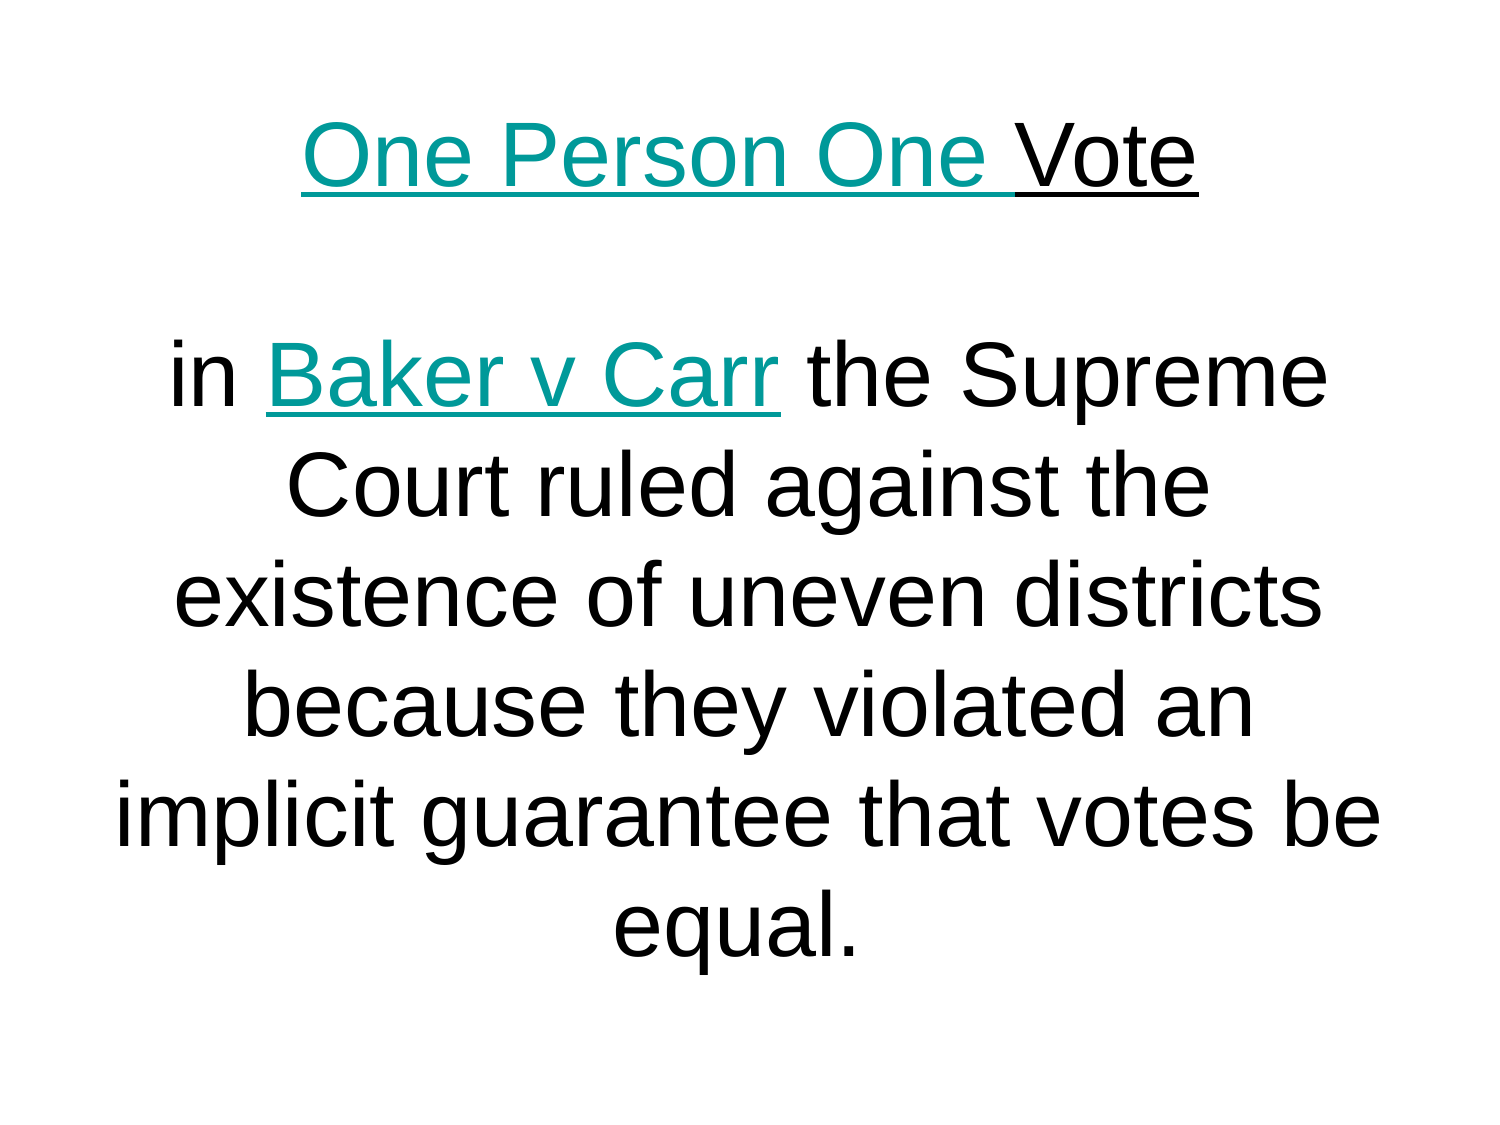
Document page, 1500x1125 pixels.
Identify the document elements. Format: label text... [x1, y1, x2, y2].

title One Person One Vote in Baker v Carr the Supreme Court ruled against the existence of uneven districts because they violated an implicit guarantee that votes be equal. [74, 44, 1426, 1026]
